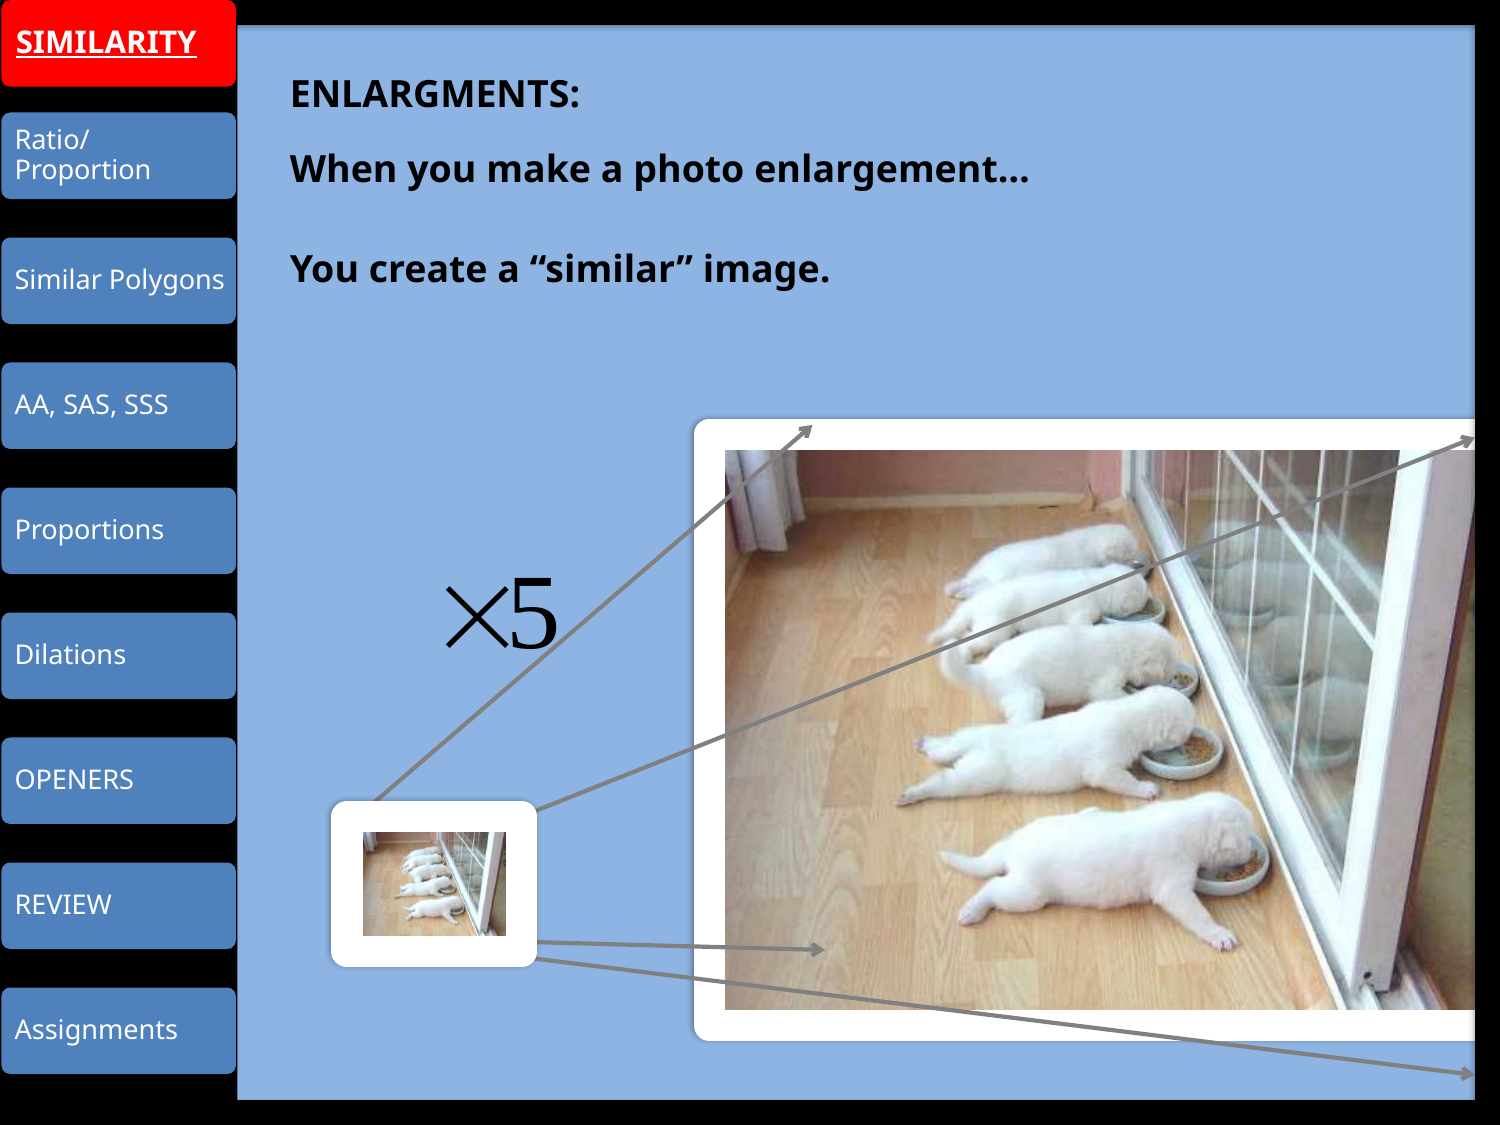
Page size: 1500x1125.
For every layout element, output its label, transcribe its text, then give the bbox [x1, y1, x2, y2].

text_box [0, 0, 238, 1125]
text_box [238, 0, 1500, 1125]
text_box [362, 424, 813, 813]
text_box 110 [359, 427, 502, 831]
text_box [499, 437, 1476, 826]
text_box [502, 954, 1476, 1076]
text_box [424, 549, 580, 676]
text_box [362, 937, 826, 951]
picture [362, 831, 507, 937]
